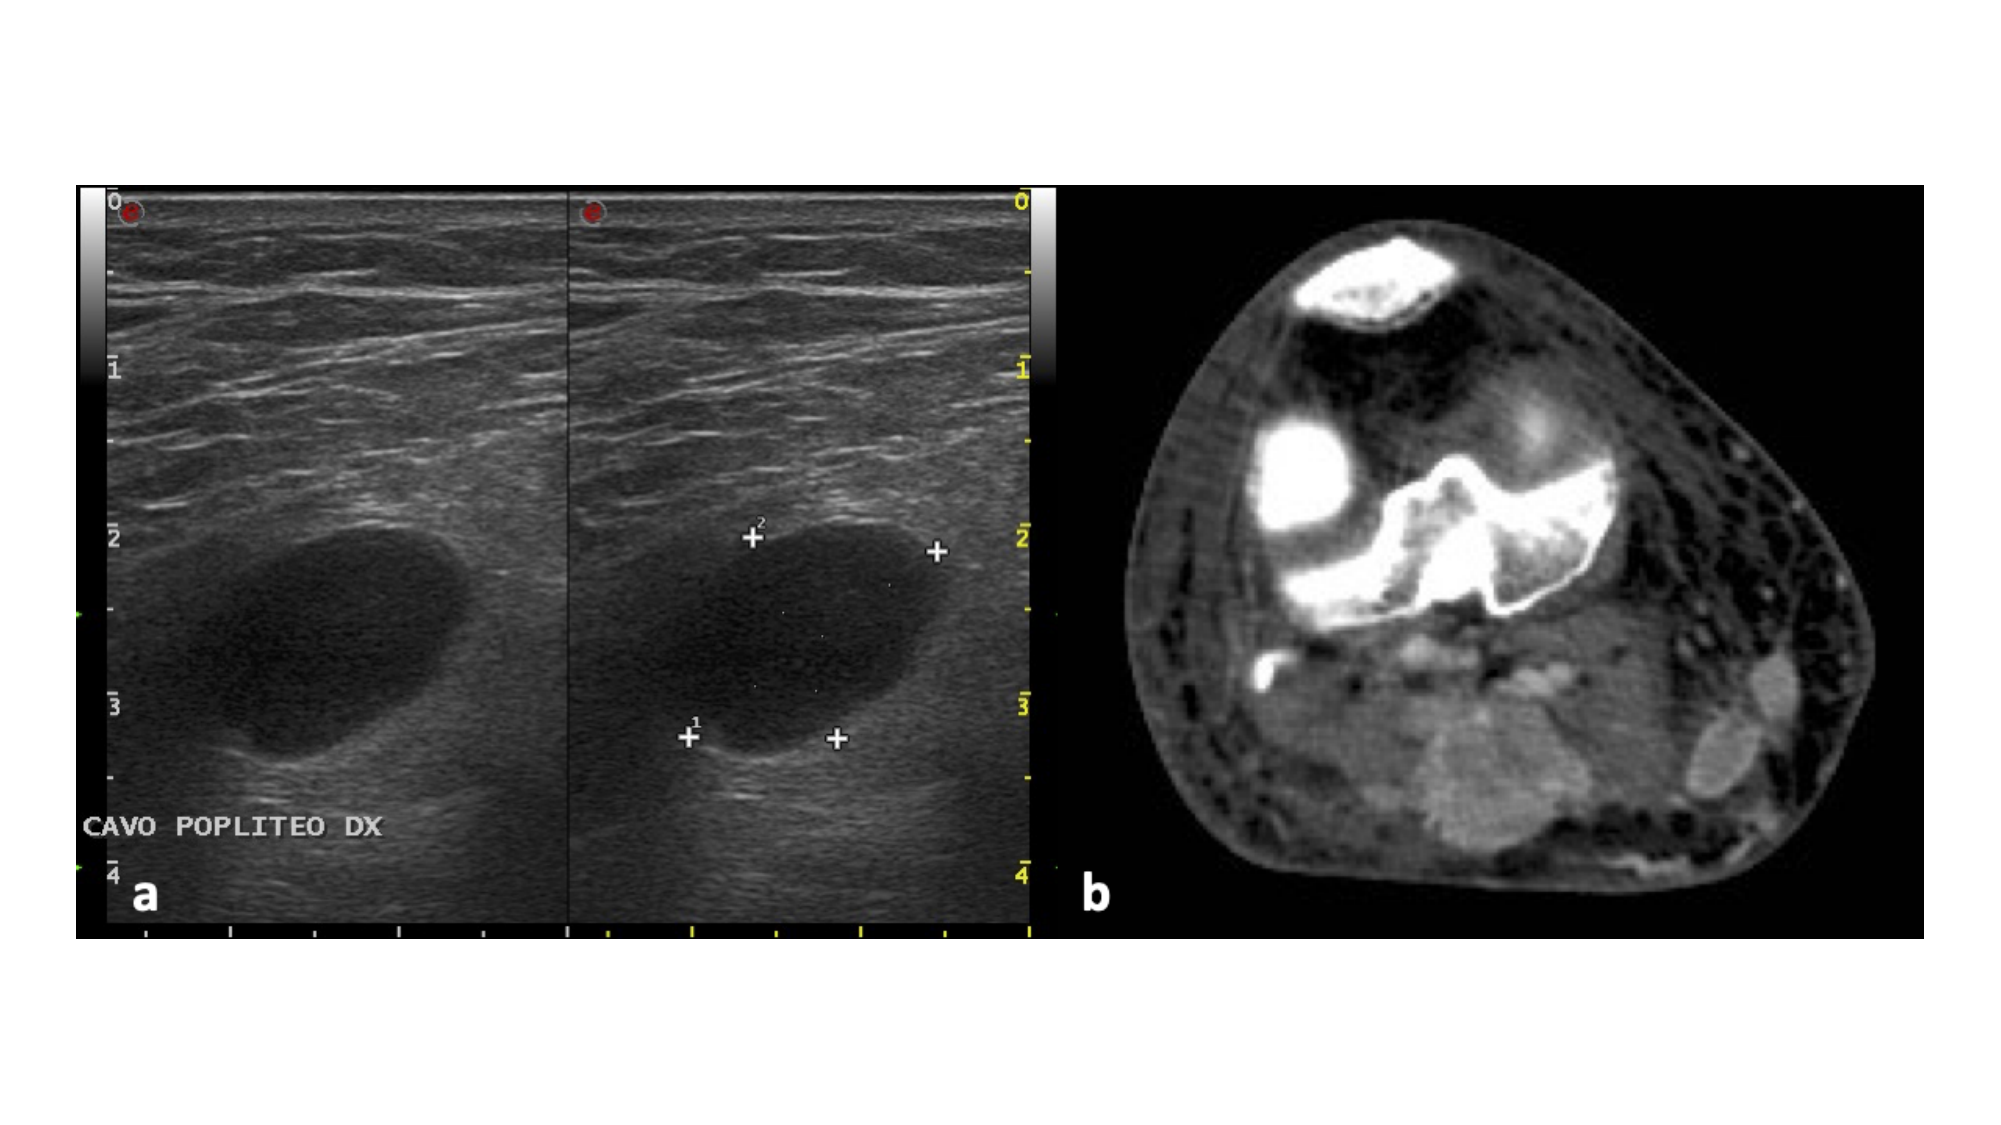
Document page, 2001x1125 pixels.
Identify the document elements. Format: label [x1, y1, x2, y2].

picture [76, 185, 1924, 940]
